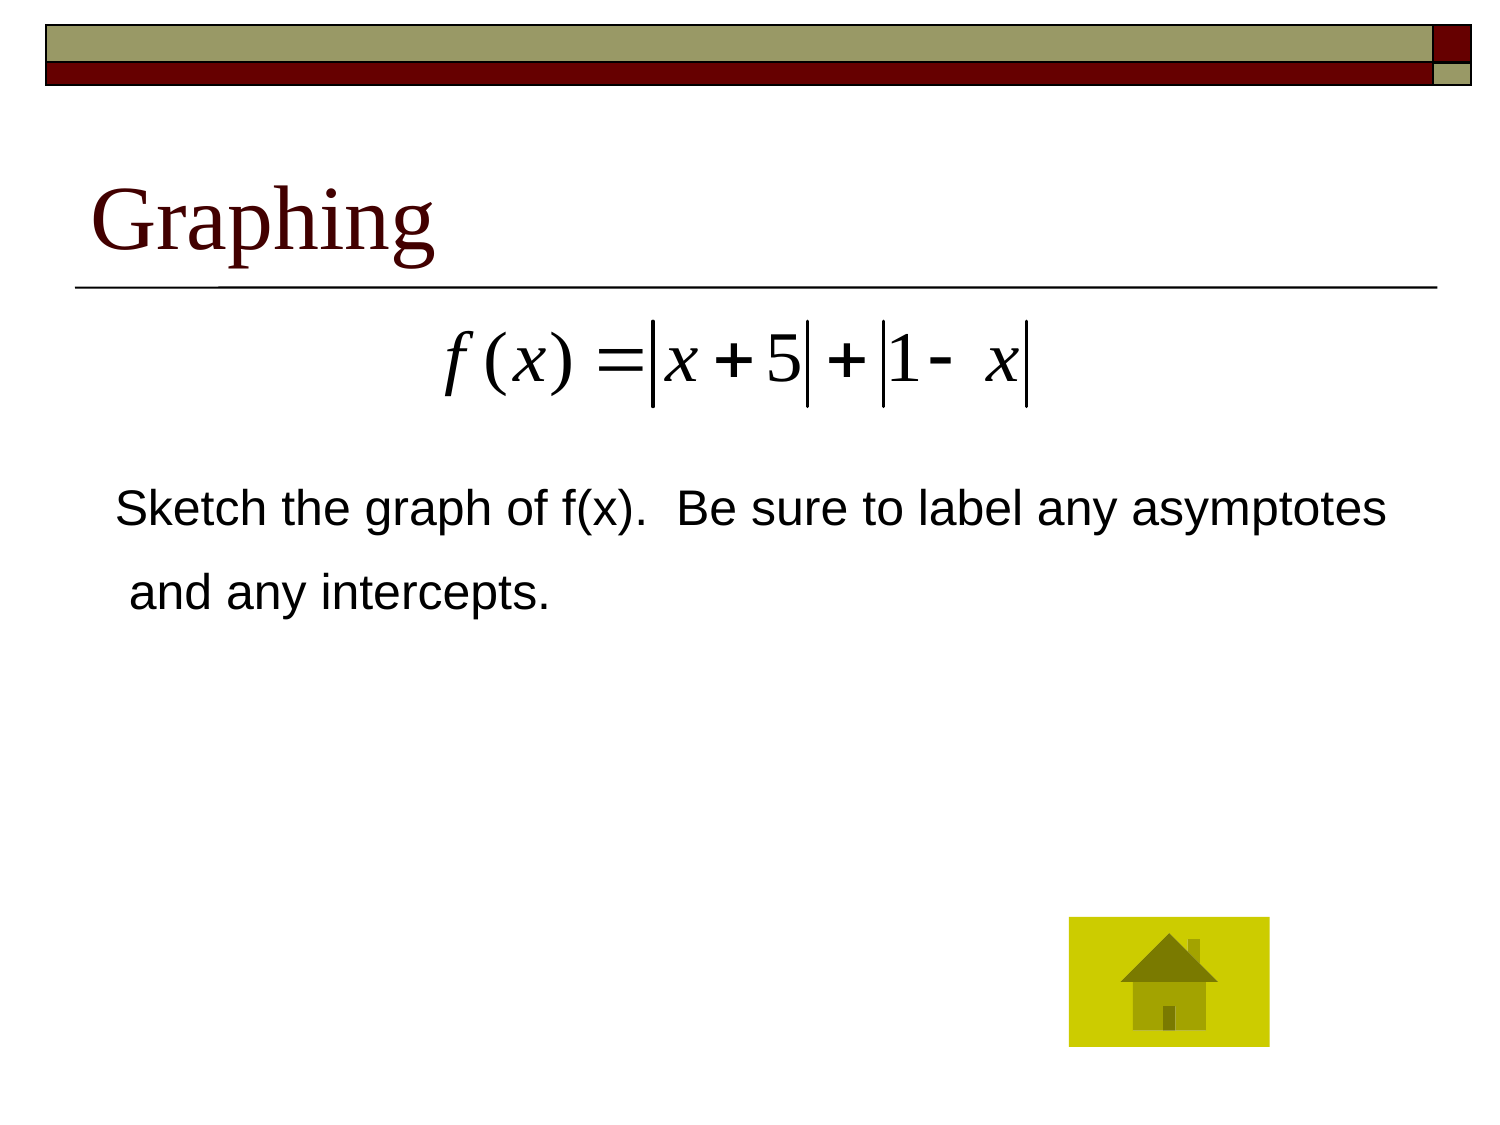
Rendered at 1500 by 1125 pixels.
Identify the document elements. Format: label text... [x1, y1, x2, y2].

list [419, 304, 1046, 424]
text_box [1068, 916, 1270, 1047]
title Graphing [74, 87, 1426, 276]
text_box Sketch the graph of f(x). Be sure to label any asymptotes and any intercepts. [100, 467, 1404, 628]
